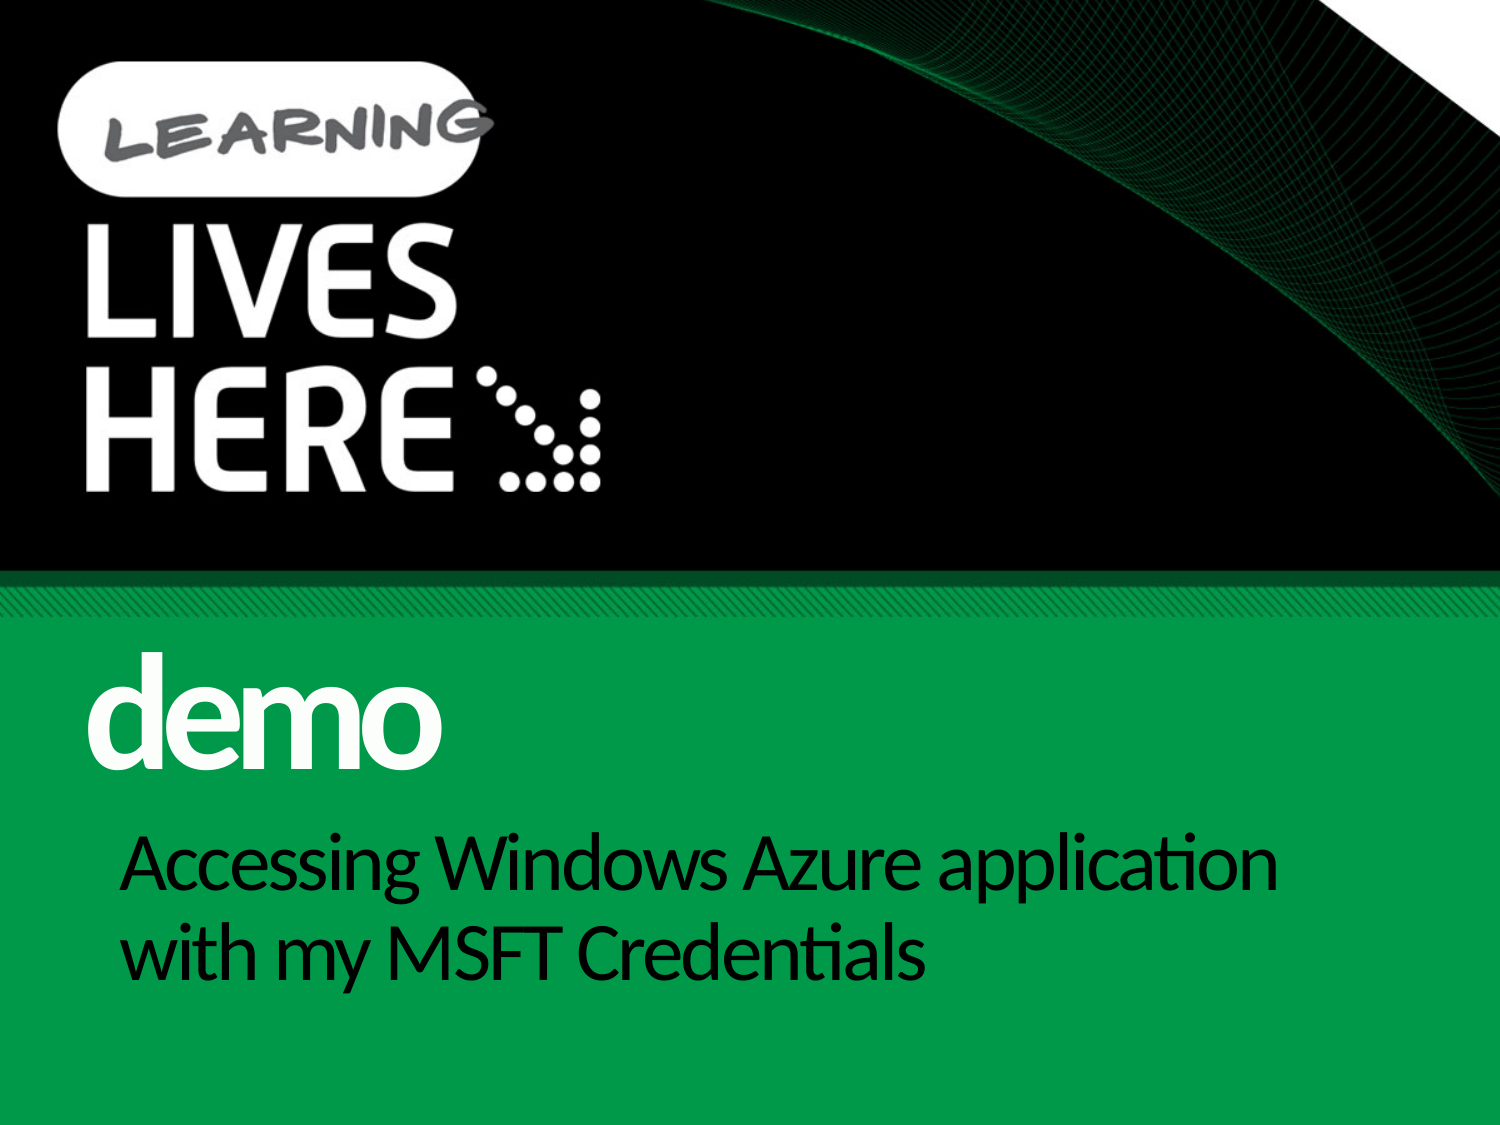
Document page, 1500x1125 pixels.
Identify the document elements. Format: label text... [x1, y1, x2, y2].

picture [0, 0, 1500, 1125]
list demo [83, 625, 1344, 800]
title Accessing Windows Azure application with my MSFT Credentials [119, 818, 1375, 943]
